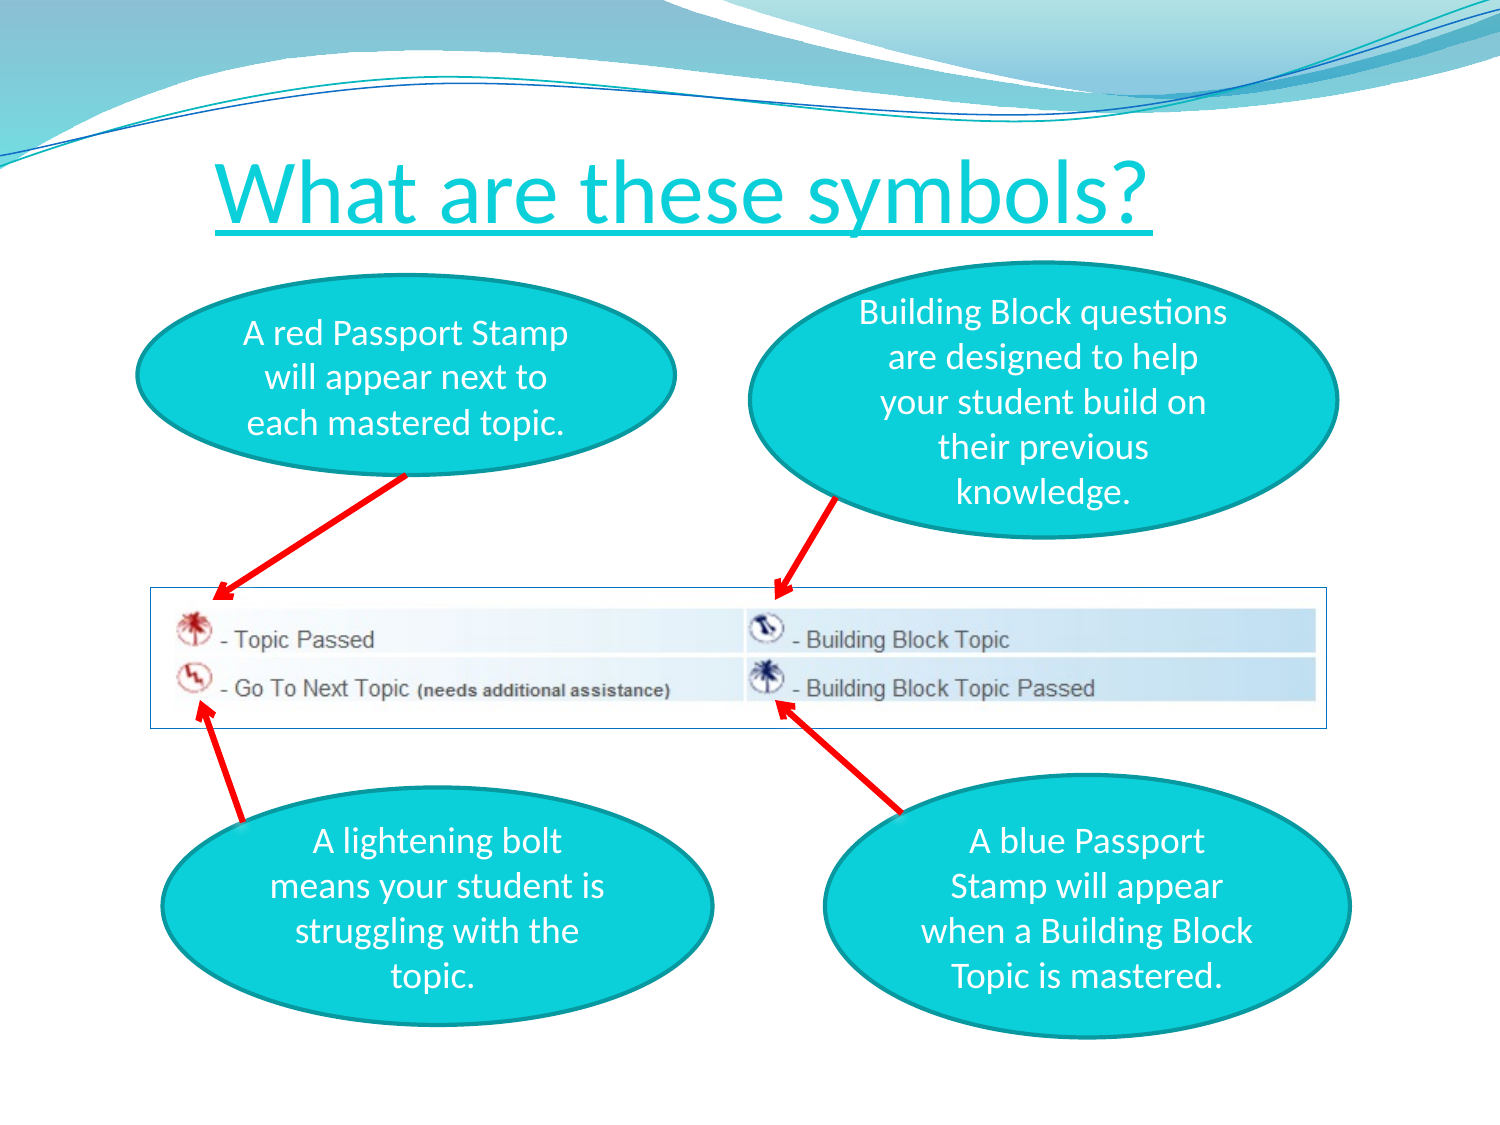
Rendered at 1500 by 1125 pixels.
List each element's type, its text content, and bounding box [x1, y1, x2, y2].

text_box A red Passport Stamp will appear next to each mastered topic. [135, 272, 678, 478]
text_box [160, 739, 283, 783]
text_box A blue Passport Stamp will appear when a Building Block Topic is mastered. [822, 772, 1353, 1040]
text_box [246, 440, 373, 635]
text_box A lightening bolt means your student is struggling with the topic. [160, 785, 715, 1028]
picture [149, 587, 1327, 729]
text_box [753, 517, 858, 580]
text_box Building Block questions are designed to help your student build on their previous knowledge. [747, 260, 1340, 540]
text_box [781, 693, 896, 821]
text_box What are these symbols? [200, 125, 1213, 313]
